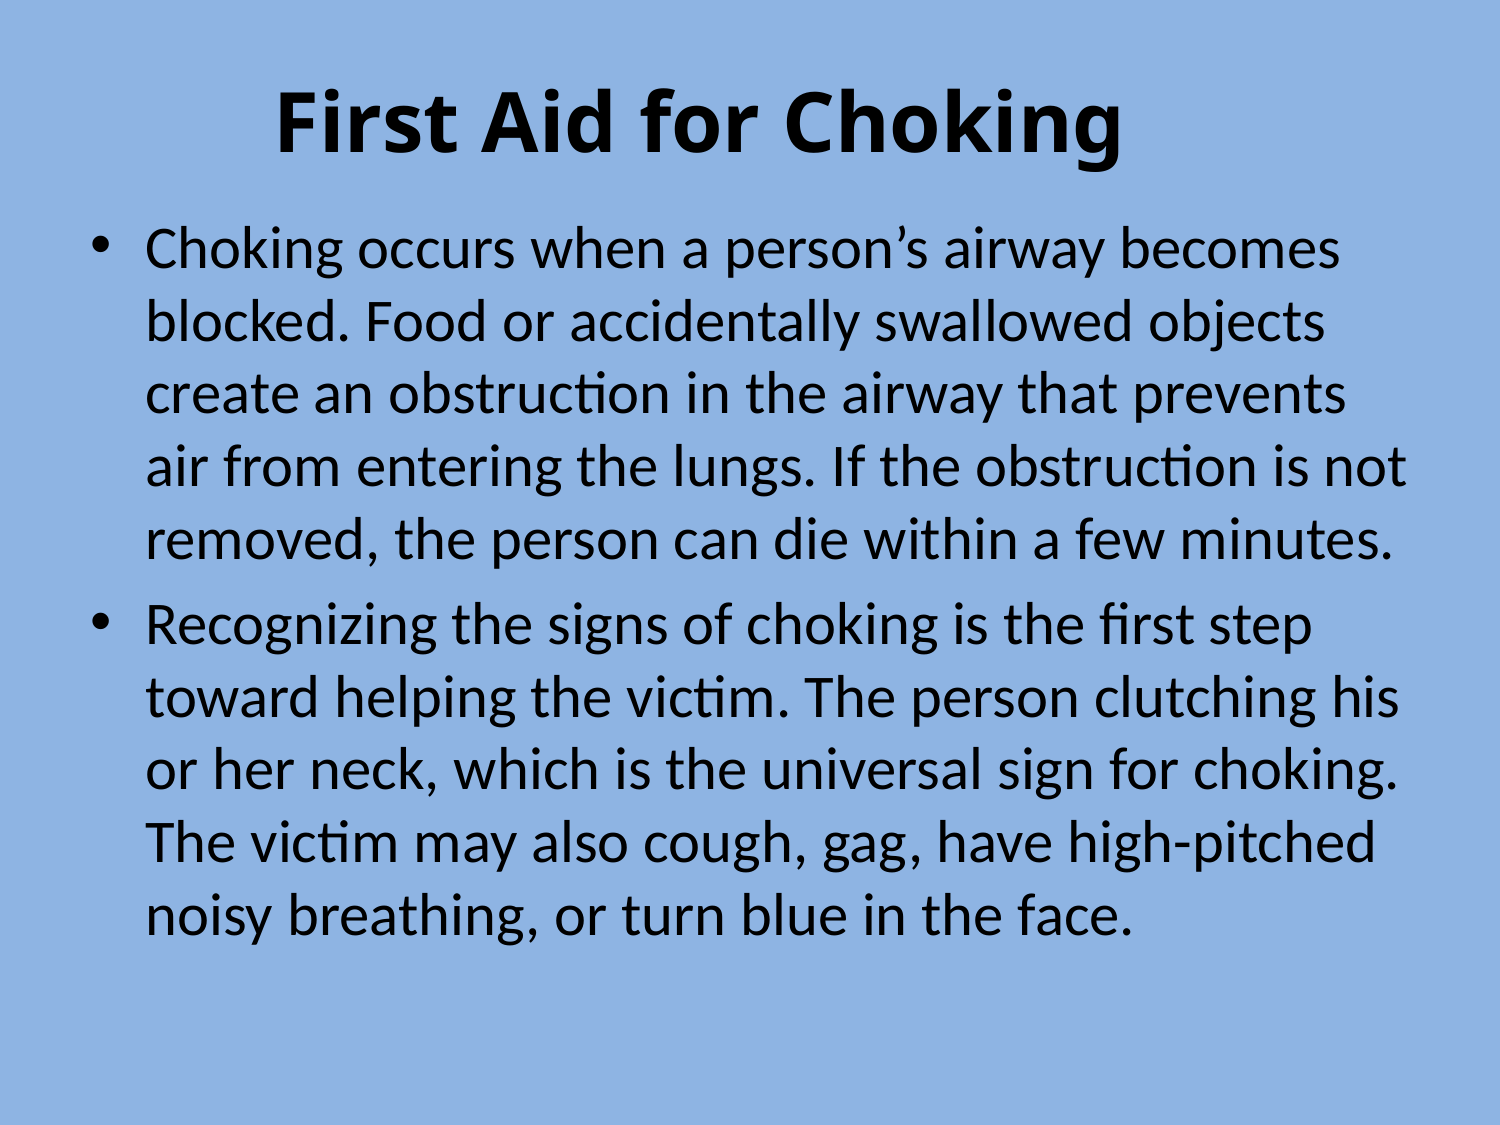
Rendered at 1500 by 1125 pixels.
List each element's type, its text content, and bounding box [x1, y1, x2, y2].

list Choking occurs when a person’s airway becomes blocked. Food or accidentally swallowed objects create an obstruction in the airway that prevents air from entering the lungs. If the obstruction is not removed, the person can die within a few minutes. Recognizing the signs of choking is the first step toward helping the victim. The person clutching his or her neck, which is the universal sign for choking. The victim may also cough, gag, have high-pitched noisy breathing, or turn blue in the face. [75, 200, 1425, 1005]
title First Aid for Choking [24, 24, 1375, 213]
